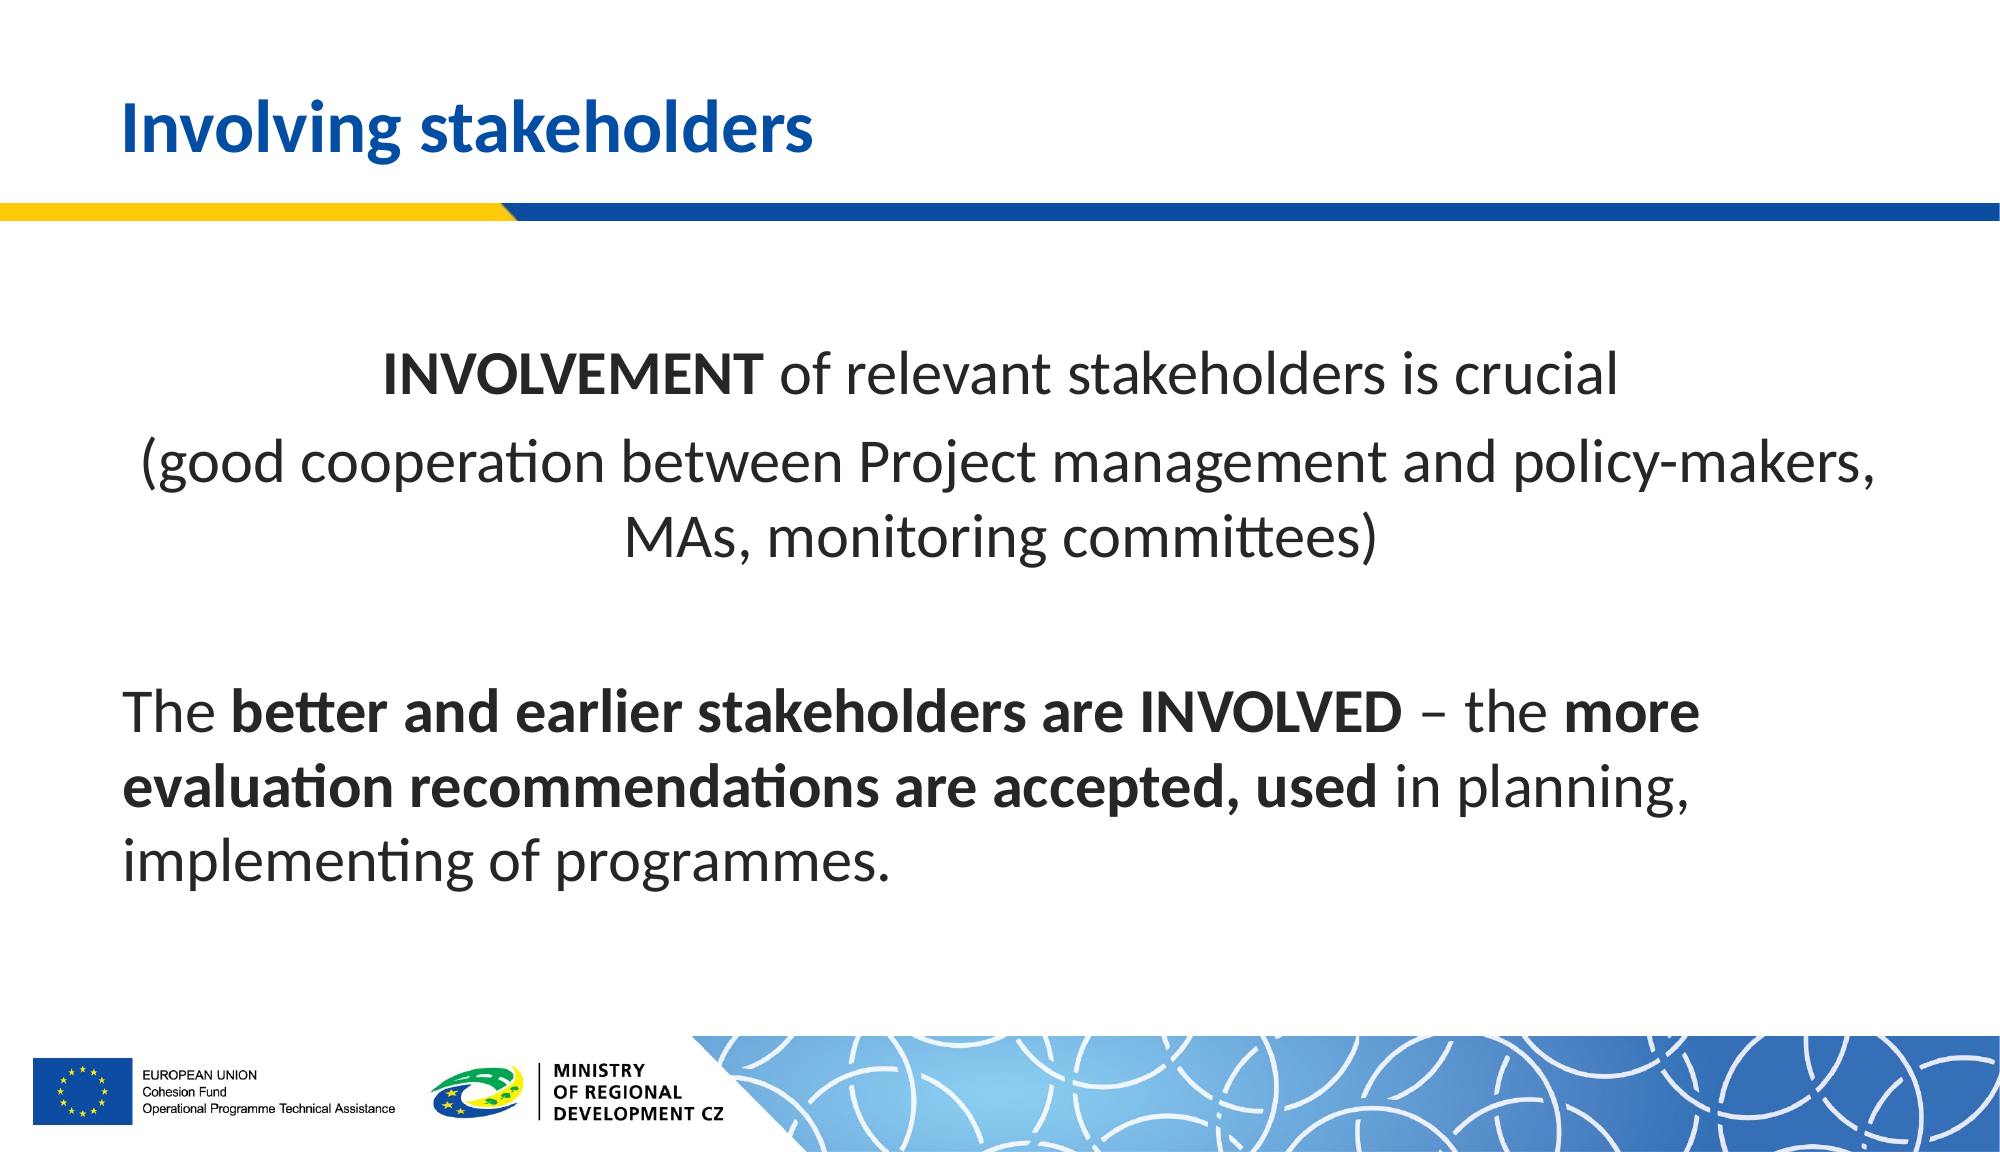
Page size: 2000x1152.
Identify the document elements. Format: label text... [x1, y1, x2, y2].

picture [0, 1036, 2000, 1152]
picture [0, 203, 2000, 221]
list INVOLVEMENT of relevant stakeholders is crucial (good cooperation between Project management and policy-makers, MAs, monitoring committees) The better and earlier stakeholders are INVOLVED – the more evaluation recommendations are accepted, used in planning, implementing of programmes. [102, 209, 1902, 970]
title Involving stakeholders [99, 46, 1900, 198]
